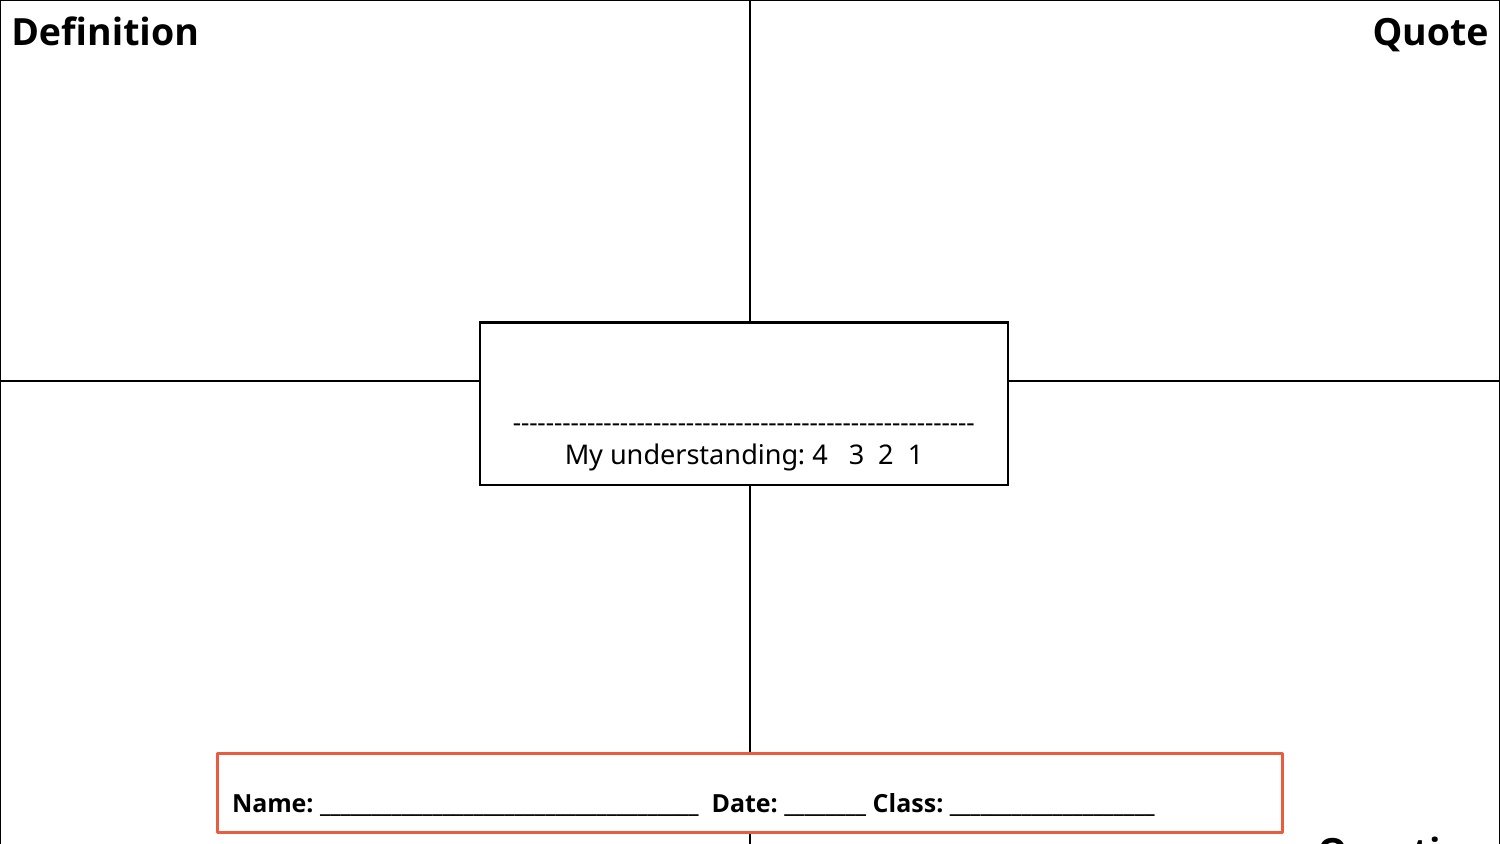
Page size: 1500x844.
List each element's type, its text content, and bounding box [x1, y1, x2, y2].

table_header Quote [751, 1, 1499, 380]
text_box Name: _____________________________________ Date: ________ Class: ____________________ [217, 753, 1283, 833]
text_box -------------------------------------------------------- My understanding: 4 3 2 1 [480, 322, 1008, 486]
table_cell Illustration [1, 382, 749, 844]
table_header Definition [1, 1, 749, 380]
table_cell Question [751, 382, 1499, 844]
